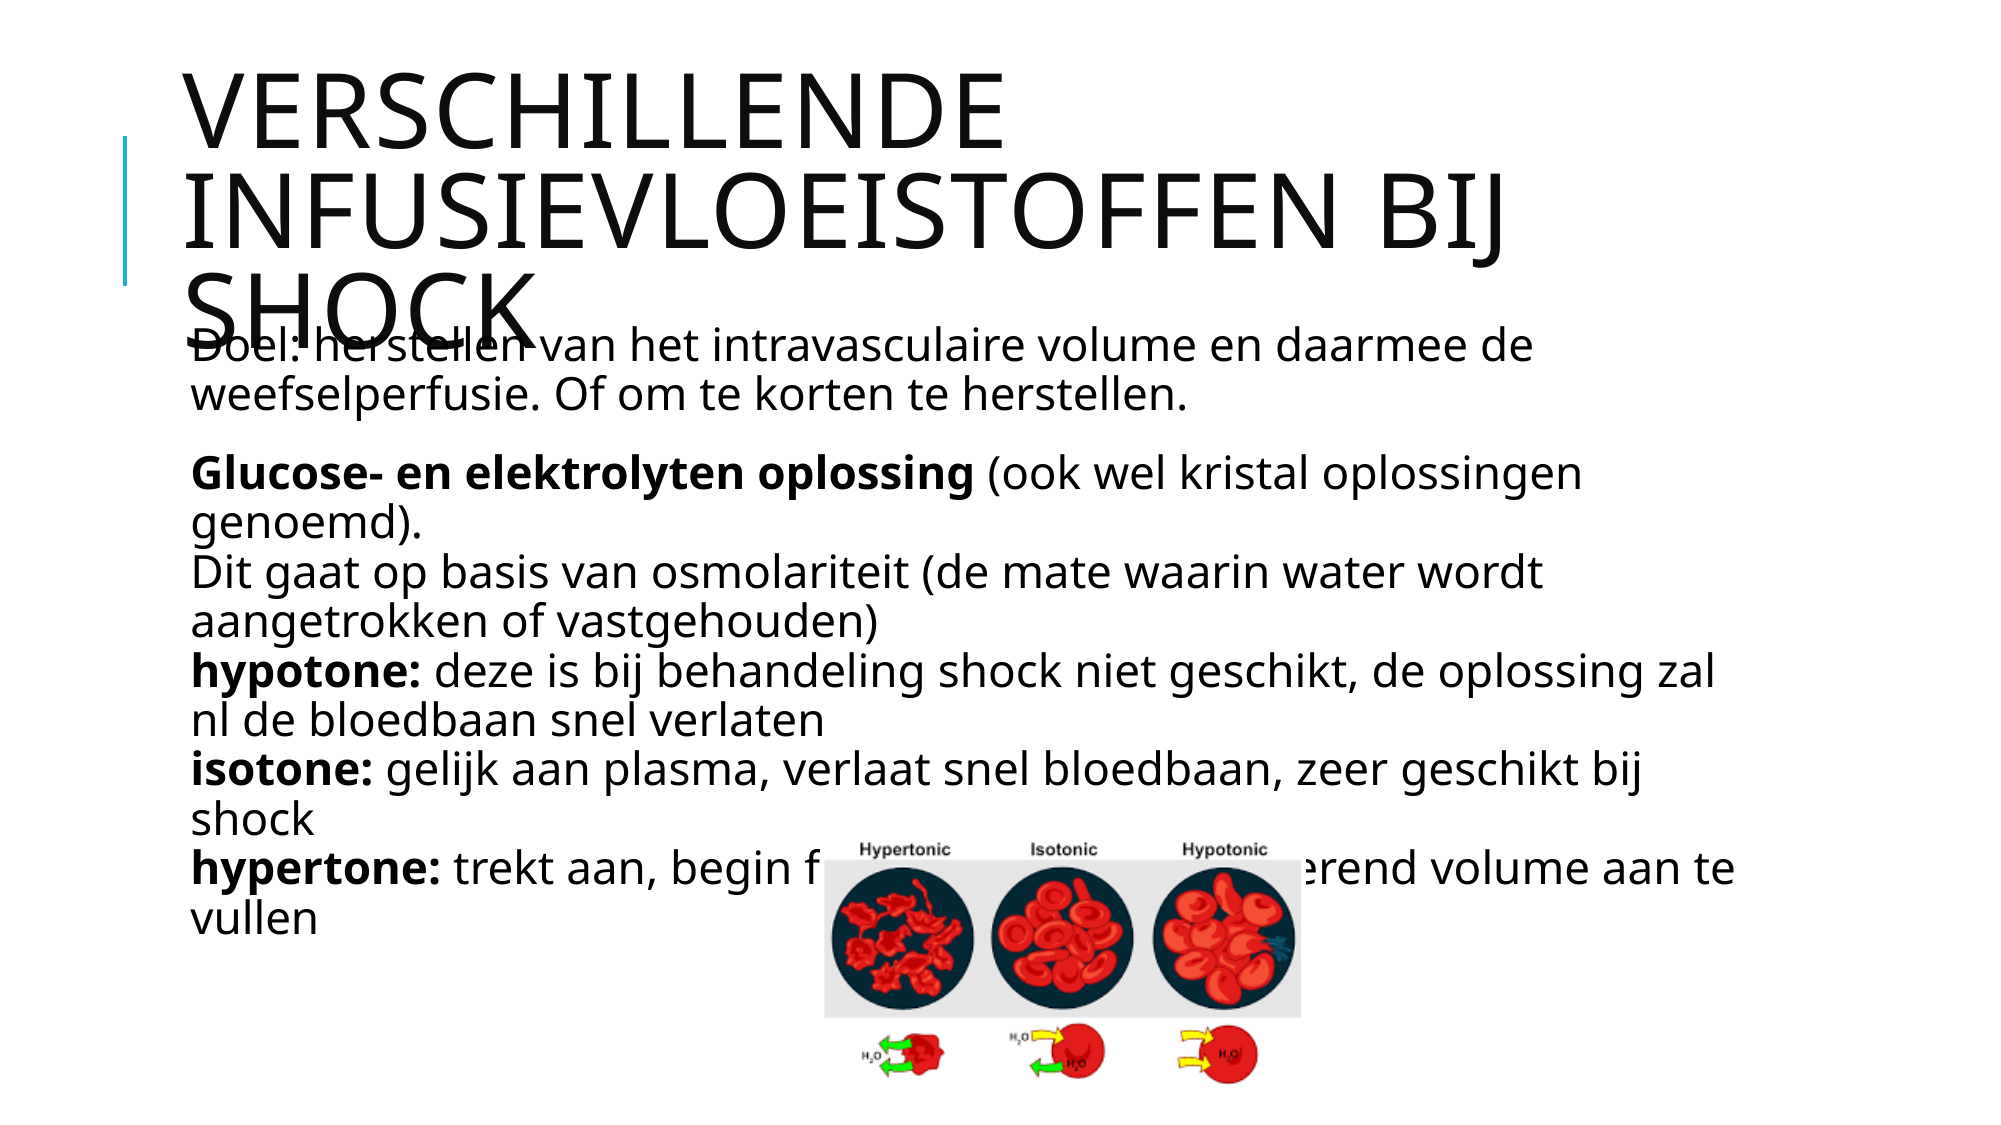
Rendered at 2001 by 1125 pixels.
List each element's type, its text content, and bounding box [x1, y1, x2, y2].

list Doel: herstellen van het intravasculaire volume en daarmee de weefselperfusie. Of om te korten te herstellen. Glucose- en elektrolyten oplossing (ook wel kristal oplossingen genoemd). Dit gaat op basis van osmolariteit (de mate waarin water wordt aangetrokken of vastgehouden) hypotone: deze is bij behandeling shock niet geschikt, de oplossing zal nl de bloedbaan snel verlaten isotone: gelijk aan plasma, verlaat snel bloedbaan, zeer geschikt bij shock hypertone: trekt aan, begin fase geschikt om circulerend volume aan te vullen [168, 314, 1763, 1035]
picture [820, 834, 1306, 1091]
title Verschillende infusievloeistoffen bij shock [168, 96, 1763, 314]
